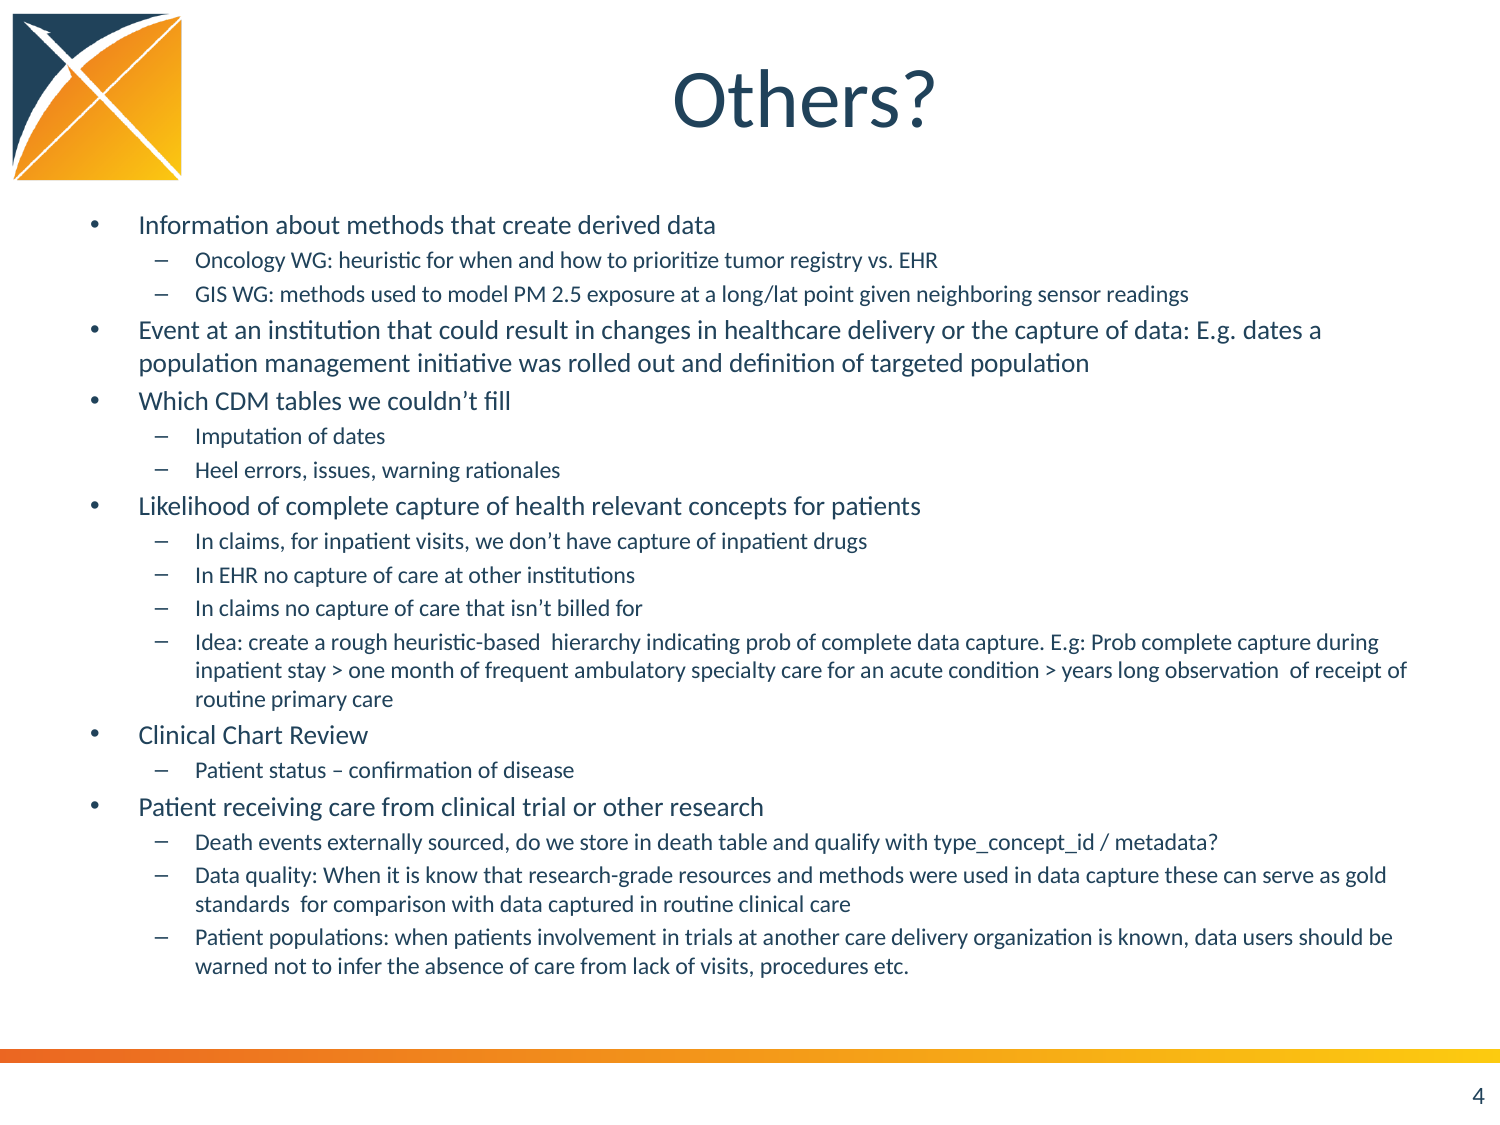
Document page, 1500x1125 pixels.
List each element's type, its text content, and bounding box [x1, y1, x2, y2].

slide_number 4 [1149, 1065, 1500, 1125]
picture [0, 0, 206, 200]
list Information about methods that create derived data Oncology WG: heuristic for when and how to prioritize tumor registry vs. EHR GIS WG: methods used to model PM 2.5 exposure at a long/lat point given neighboring sensor readings Event at an institution that could result in changes in healthcare delivery or the capture of data: E.g. dates a population management initiative was rolled out and definition of targeted population Which CDM tables we couldn’t fill Imputation of dates Heel errors, issues, warning rationales Likelihood of complete capture of health relevant concepts for patients In claims, for inpatient visits, we don’t have capture of inpatient drugs In EHR no capture of care at other institutions In claims no capture of care that isn’t billed for Idea: create a rough heuristic-based hierarchy indicating prob of complete data capture. E.g: Prob complete capture during inpatient stay > one month of frequent ambulatory specialty care for an acute condition > years long observation of receipt of routine primary care Clinical Chart Review Patient status – confirmation of disease Patient receiving care from clinical trial or other research Death events externally sourced, do we store in death table and qualify with type_concept_id / metadata? Data quality: When it is know that research-grade resources and methods were used in data capture these can serve as gold standards for comparison with data captured in routine clinical care Patient populations: when patients involvement in trials at another care delivery organization is known, data users should be warned not to infer the absence of care from lack of visits, procedures etc. [75, 200, 1425, 1005]
title Others? [187, 24, 1425, 163]
